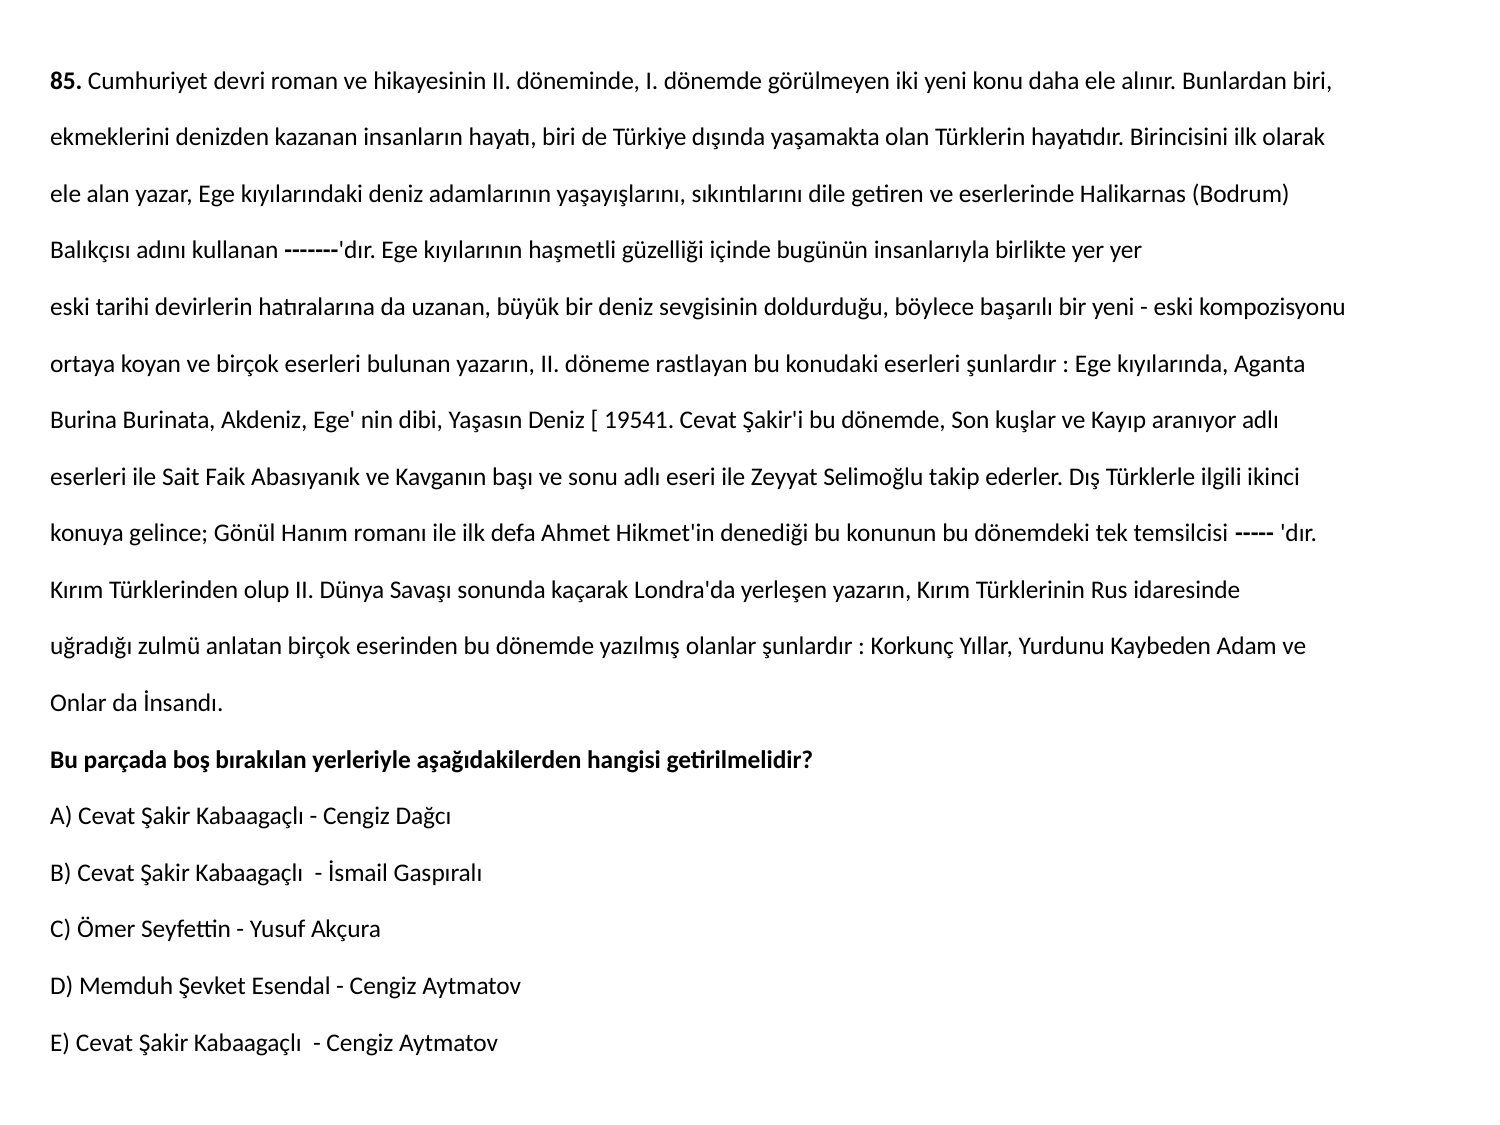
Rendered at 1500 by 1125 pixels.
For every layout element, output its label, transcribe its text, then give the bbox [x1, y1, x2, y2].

list 85. Cumhuriyet devri roman ve hikayesinin II. döneminde, I. dönemde görülmeyen iki yeni konu daha ele alınır. Bunlardan biri, ekmeklerini denizden kazanan insanların hayatı, biri de Türkiye dışında yaşamakta olan Türklerin hayatıdır. Birincisini ilk olarak ele alan yazar, Ege kıyılarındaki deniz adamlarının yaşayışlarını, sıkıntılarını dile getiren ve eserlerinde Halikarnas (Bodrum) Balıkçısı adını kullanan -------'dır. Ege kıyılarının haşmetli güzelliği içinde bugünün insanlarıyla birlikte yer yer eski tarihi devirlerin hatıralarına da uzanan, büyük bir deniz sevgisinin doldurduğu, böylece başarılı bir yeni - eski kompozisyonu ortaya koyan ve birçok eserleri bulunan yazarın, II. döneme rastlayan bu konudaki eserleri şunlardır : Ege kıyılarında, Aganta Burina Burinata, Akdeniz, Ege' nin dibi, Yaşasın Deniz [ 19541. Cevat Şakir'i bu dönemde, Son kuşlar ve Kayıp aranıyor adlı eserleri ile Sait Faik Abasıyanık ve Kavganın başı ve sonu adlı eseri ile Zeyyat Selimoğlu takip ederler. Dış Türklerle ilgili ikinci konuya gelince; Gönül Hanım romanı ile ilk defa Ahmet Hikmet'in denediği bu konunun bu dönemdeki tek temsilcisi ----- 'dır. Kırım Türklerinden olup II. Dünya Savaşı sonunda kaçarak Londra'da yerleşen yazarın, Kırım Türklerinin Rus idaresinde uğradığı zulmü anlatan birçok eserinden bu dönemde yazılmış olanlar şunlardır : Korkunç Yıllar, Yurdunu Kaybeden Adam ve Onlar da İnsandı. Bu parçada boş bırakılan yerleriyle aşağıdakilerden hangisi getirilmelidir? A) Cevat Şakir Kabaagaçlı - Cengiz Dağcı B) Cevat Şakir Kabaagaçlı - İsmail Gaspıralı C) Ömer Seyfettin - Yusuf Akçura D) Memduh Şevket Esendal - Cengiz Aytmatov E) Cevat Şakir Kabaagaçlı - Cengiz Aytmatov [35, 35, 1477, 1102]
